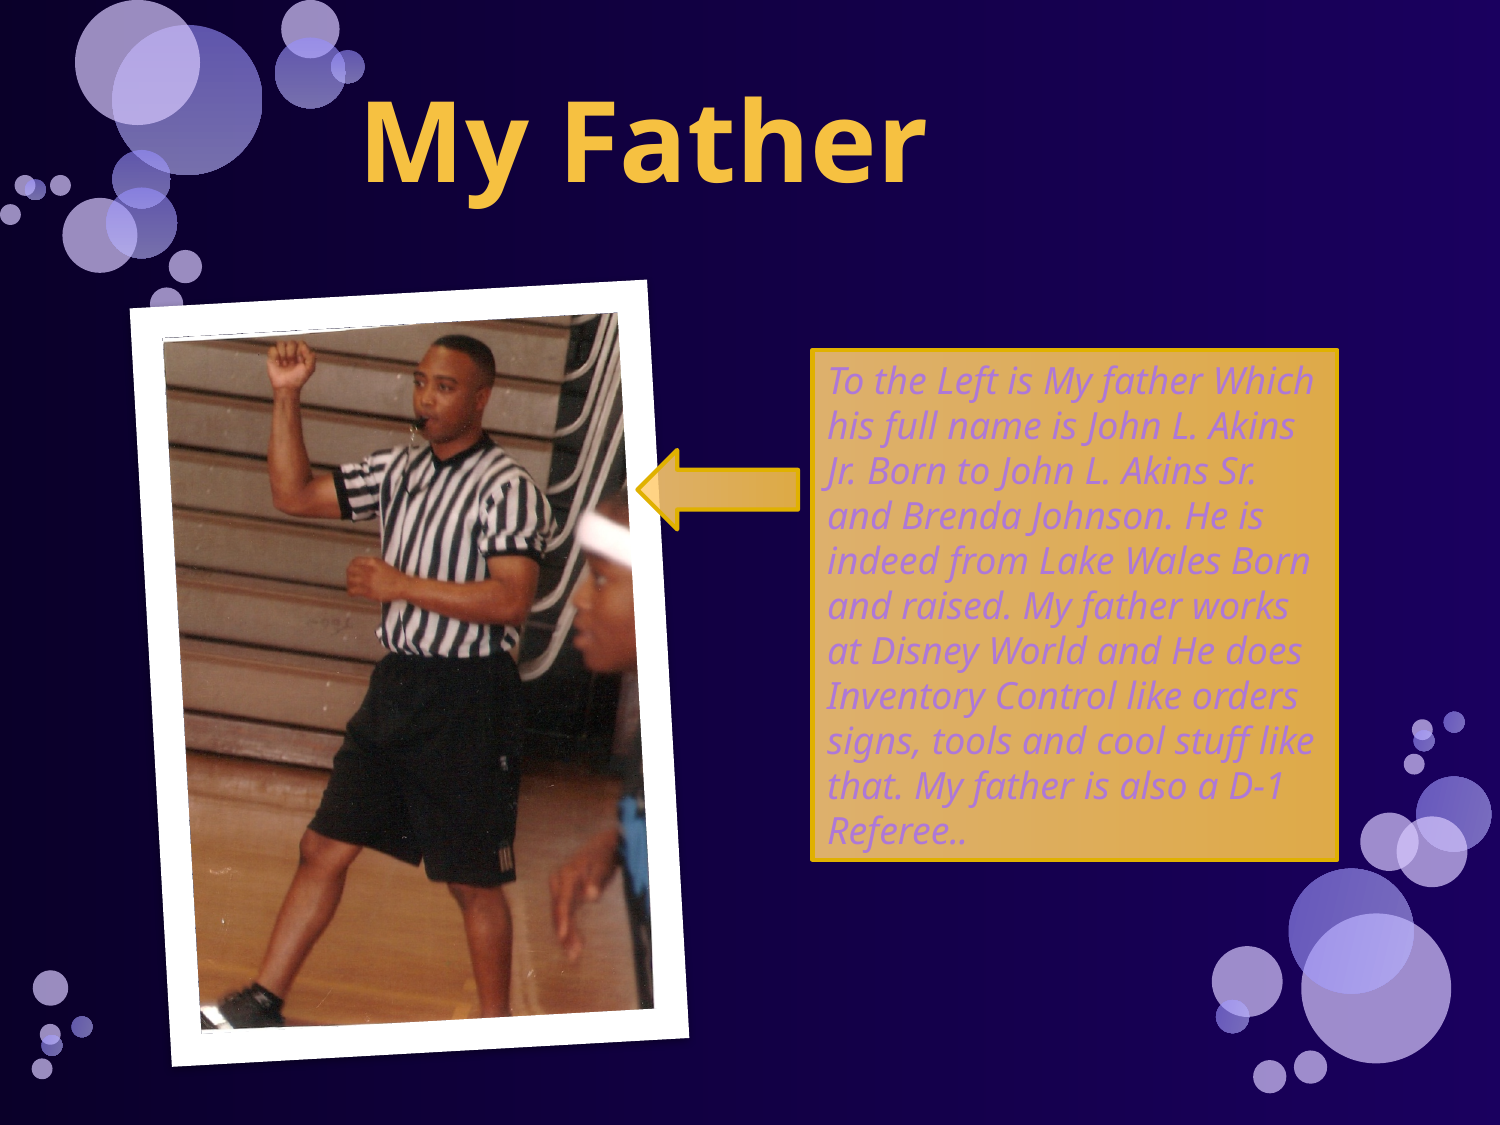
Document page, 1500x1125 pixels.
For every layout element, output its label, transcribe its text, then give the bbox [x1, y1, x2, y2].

picture [59, 313, 760, 1033]
text_box To the Left is My father Which his full name is John L. Akins Jr. Born to John L. Akins Sr. and Brenda Johnson. He is indeed from Lake Wales Born and raised. My father works at Disney World and He does Inventory Control like orders signs, tools and cool stuff like that. My father is also a D-1 Referee.. [810, 348, 1339, 862]
text_box My Father [343, 62, 944, 213]
text_box [760, 467, 801, 512]
